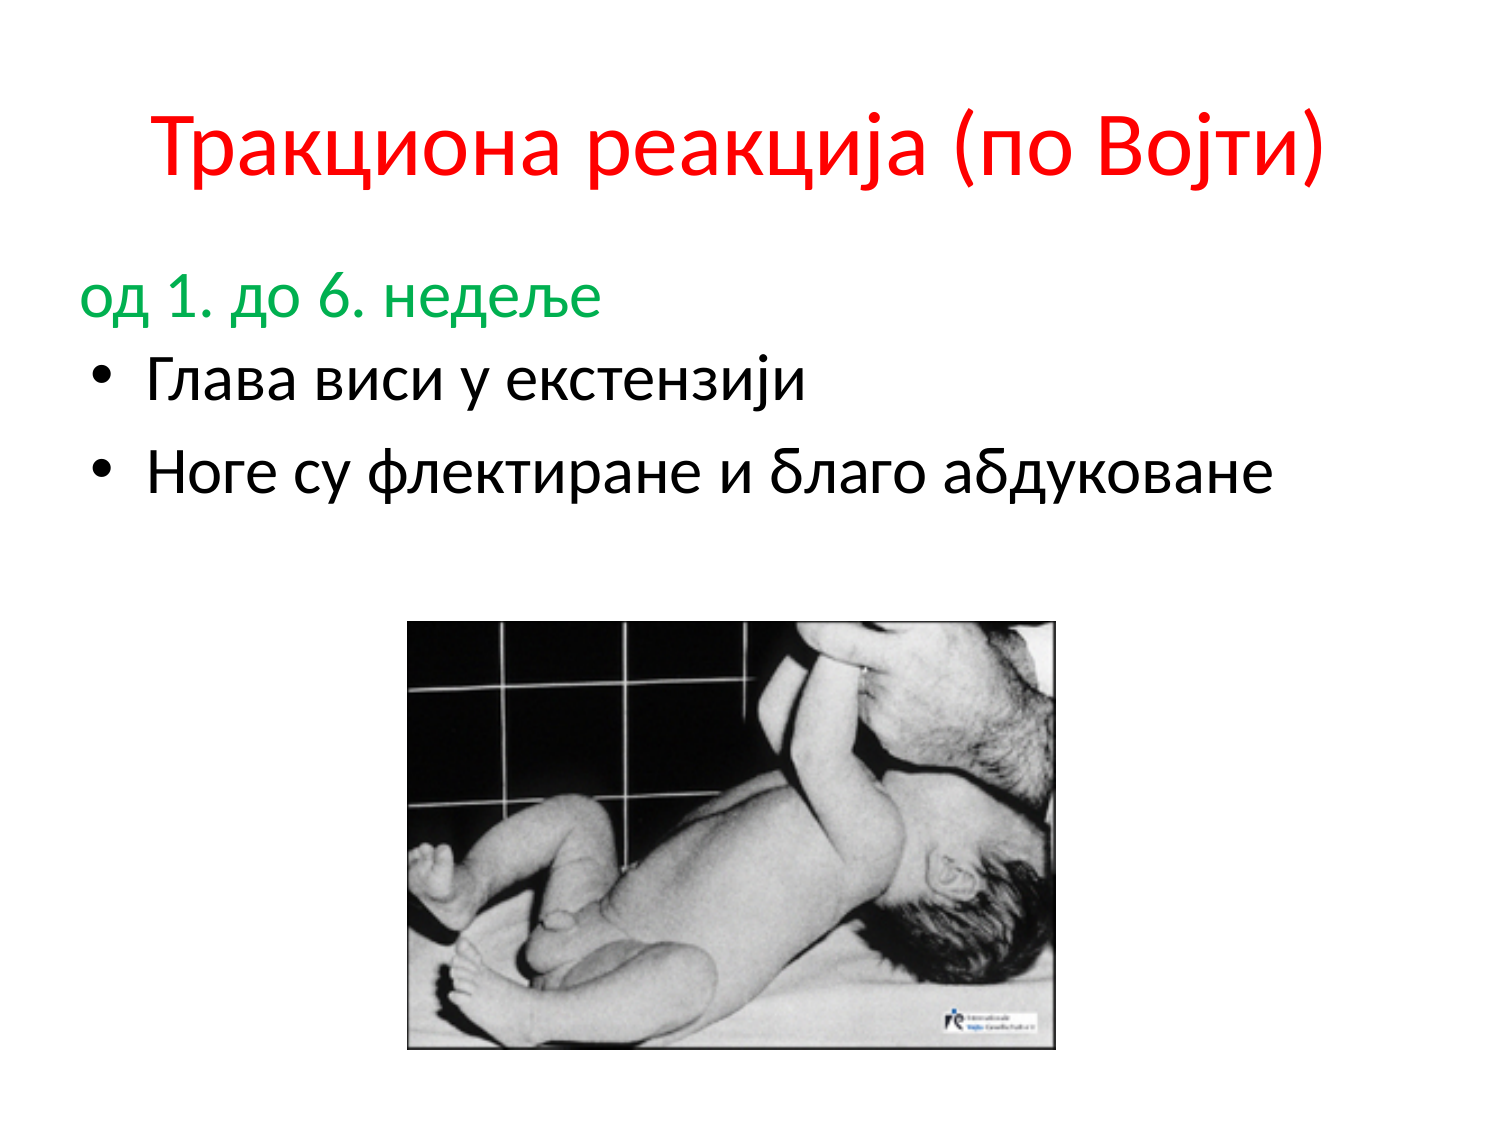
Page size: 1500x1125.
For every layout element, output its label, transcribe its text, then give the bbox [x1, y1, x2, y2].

title Тракциона реакција (по Војти) [75, 45, 1425, 233]
picture [407, 621, 1056, 1051]
text_box од 1. до 6. недеље [64, 243, 1376, 419]
list Глава виси у екстензији Ноге су флектиране и благо абдуковане [75, 326, 1425, 1005]
